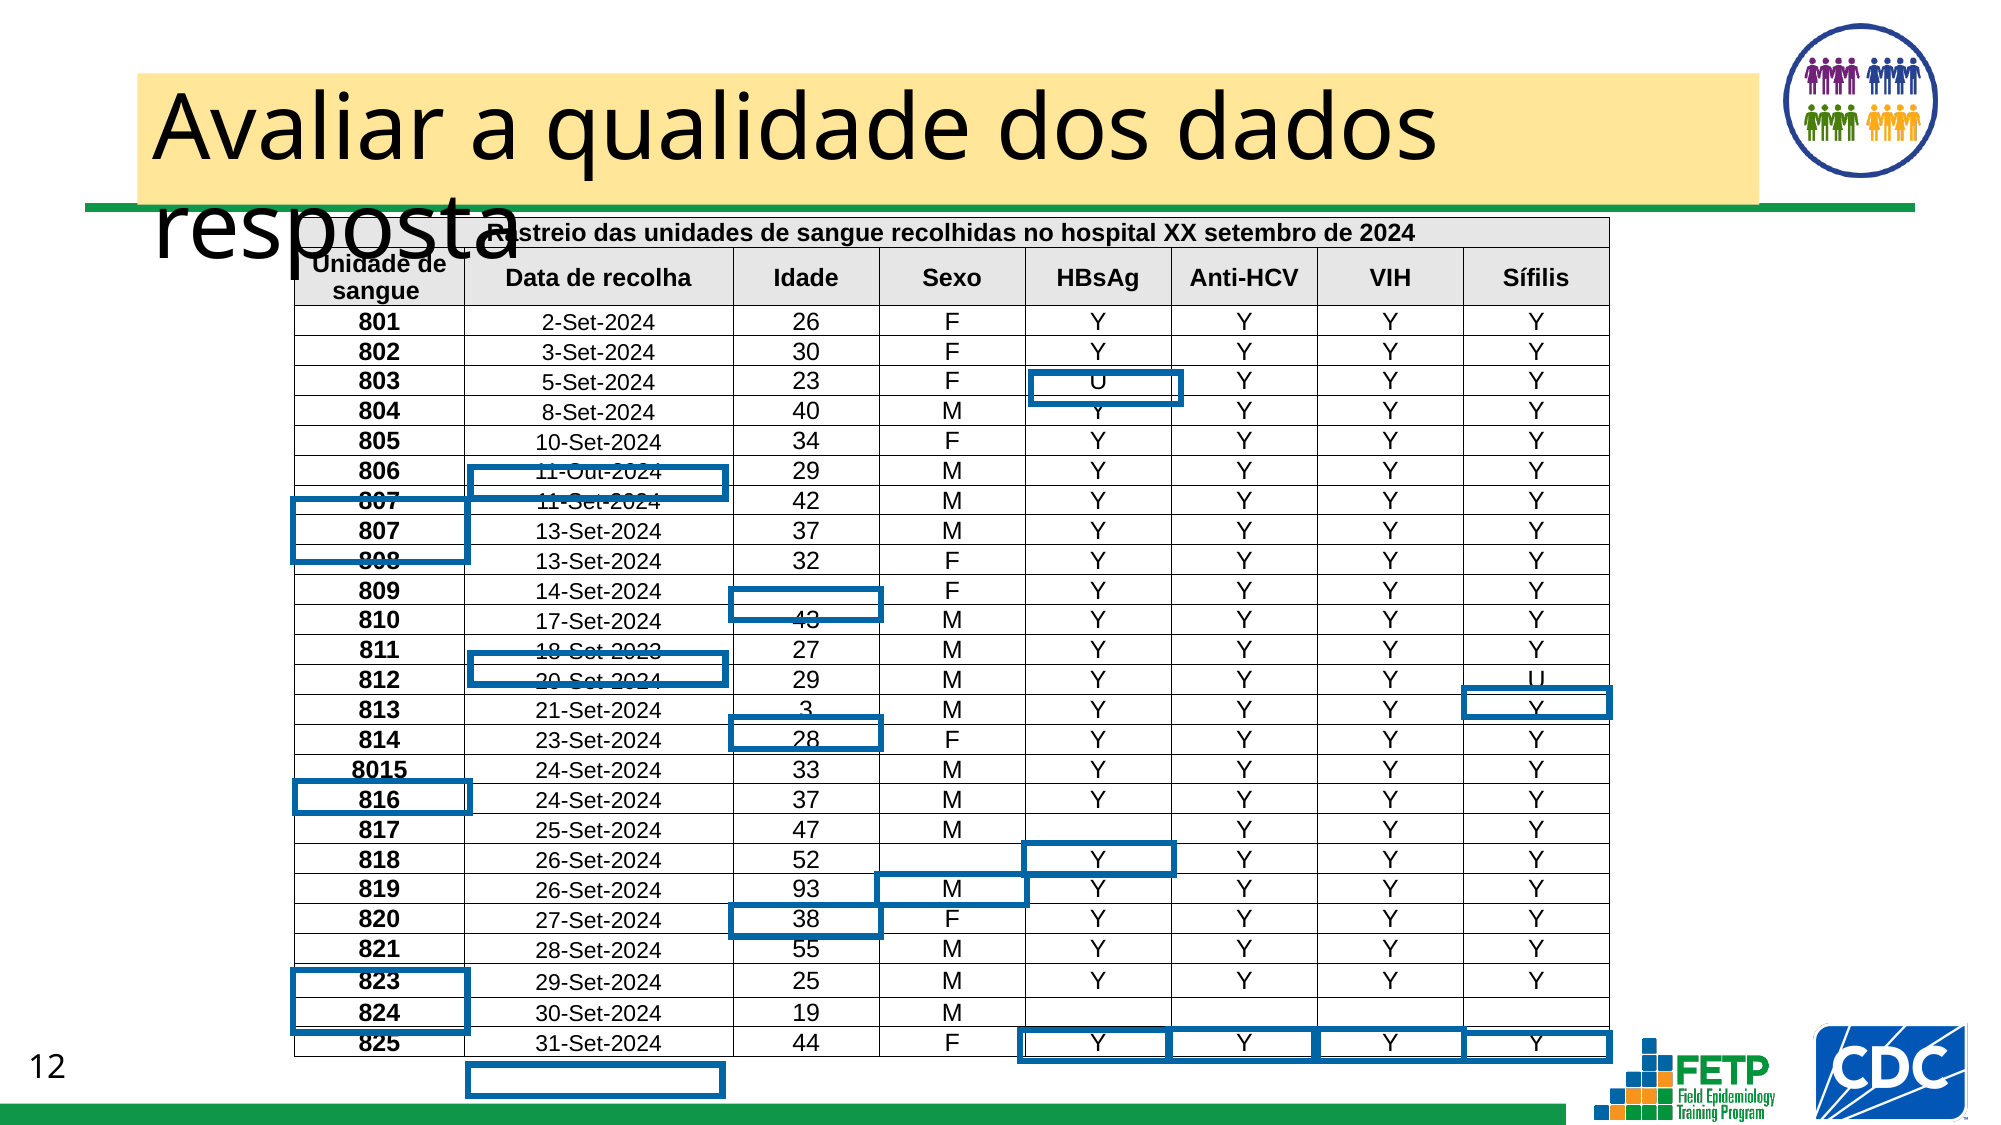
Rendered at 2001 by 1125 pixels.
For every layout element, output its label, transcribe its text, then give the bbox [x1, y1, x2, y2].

table_cell 26-Set-2024 [465, 844, 733, 873]
table_cell Y [1172, 545, 1317, 574]
table_cell 52 [734, 844, 879, 873]
table_cell Y [1318, 575, 1463, 604]
table_cell Idade [734, 248, 879, 305]
text_box [470, 652, 727, 685]
table_cell 825 [295, 1034, 464, 1056]
table_cell 29-Set-2024 [465, 964, 733, 997]
table_cell [1026, 998, 1171, 1026]
table_header Rastreio das unidades de sangue recolhidas no hospital XX setembro de 2024 [295, 218, 1609, 247]
table_cell Y [1318, 605, 1463, 634]
table_cell Y [1464, 844, 1609, 873]
table_cell 31-Set-2024 [465, 1027, 733, 1056]
table_cell F [880, 306, 1025, 335]
table_cell Y [1026, 695, 1171, 724]
table_cell 5-Set-2024 [465, 366, 733, 395]
table_cell Y [1172, 515, 1317, 544]
text_box [876, 873, 1028, 906]
table_cell M [880, 998, 1025, 1026]
table_cell Y [1318, 844, 1463, 873]
table_cell M [880, 396, 1025, 425]
table_cell Y [1172, 575, 1317, 604]
table_cell 21-Set-2024 [465, 695, 733, 724]
table_cell Y [1464, 725, 1609, 754]
table_cell 29 [734, 456, 879, 485]
table_cell 823 [295, 964, 464, 969]
table_cell 806 [295, 456, 464, 485]
table_cell Y [1026, 784, 1171, 813]
table_cell 37 [734, 515, 879, 544]
table_cell Y [1026, 486, 1171, 514]
table_cell Y [1172, 426, 1317, 455]
table_cell Y [1172, 725, 1317, 754]
table_cell Y [1318, 635, 1463, 664]
table_cell F [880, 725, 1025, 754]
table_cell 11-Set-2024 [465, 486, 733, 514]
table_cell 27-Set-2024 [465, 904, 730, 933]
table_cell Y [1464, 456, 1609, 485]
table_cell 2-Set-2024 [465, 306, 733, 335]
table_cell F [880, 366, 1025, 395]
table_cell U [1026, 366, 1171, 395]
table_cell 817 [295, 814, 464, 843]
table_cell Y [1028, 875, 1171, 903]
table_cell Y [1464, 515, 1609, 544]
table_cell F [880, 1027, 1025, 1056]
text_box [1463, 1032, 1611, 1062]
table_cell 11-Out-2024 [465, 456, 733, 485]
table_cell Y [1318, 486, 1463, 514]
table_cell 25 [734, 964, 879, 997]
table_cell 32 [734, 545, 879, 574]
table_cell Y [1318, 695, 1463, 724]
table_cell Y [1464, 486, 1609, 514]
table_cell Y [1318, 366, 1463, 395]
table_cell Y [1464, 396, 1609, 425]
table_cell Y [1318, 396, 1463, 425]
table_cell [1026, 814, 1171, 842]
text_box [1023, 842, 1175, 875]
table_cell Y [1464, 1027, 1609, 1032]
table_cell M [880, 934, 1025, 963]
table_cell 28-Set-2024 [465, 934, 733, 963]
table_cell M [880, 515, 1025, 544]
picture [1783, 23, 1938, 178]
table_cell Y [1318, 904, 1463, 933]
table_cell 813 [295, 695, 464, 724]
text_box [292, 498, 469, 563]
table_cell HBsAg [1026, 248, 1171, 305]
title Avaliar a qualidade dos dados resposta [137, 73, 1760, 205]
table_cell 10-Set-2024 [465, 426, 733, 455]
table_cell F [882, 906, 1025, 933]
table_cell [880, 844, 1023, 873]
table_cell 40 [734, 396, 879, 425]
table_cell Y [1464, 784, 1609, 813]
picture [1813, 1023, 1968, 1122]
table_cell Y [1172, 306, 1317, 335]
table_cell 801 [295, 306, 464, 335]
table_cell Y [1464, 366, 1609, 395]
table_cell Y [1318, 515, 1463, 544]
table_cell Y [1026, 396, 1171, 425]
table_cell 13-Set-2024 [469, 515, 733, 544]
table_cell Y [1464, 755, 1609, 783]
table_cell 8015 [295, 755, 464, 780]
table_cell M [880, 665, 1025, 694]
table_cell 23 [734, 366, 879, 395]
table_cell Y [1464, 306, 1609, 335]
table_cell 27 [734, 635, 879, 664]
table_cell Y [1464, 545, 1609, 574]
table_cell 802 [295, 336, 464, 365]
table_cell Y [1026, 665, 1171, 694]
text_box [730, 904, 882, 938]
table_cell Y [1464, 605, 1609, 634]
table_cell Y [1026, 306, 1171, 335]
table_cell Y [1026, 725, 1171, 754]
table_cell Y [1318, 934, 1463, 963]
table_cell 24-Set-2024 [471, 784, 733, 813]
table_cell Sexo [880, 248, 1025, 305]
table_cell M [880, 486, 1025, 514]
table_cell Y [1172, 755, 1317, 783]
table_cell M [880, 964, 1025, 997]
table_cell 811 [295, 635, 464, 664]
table_cell Y [1026, 605, 1171, 634]
table_cell 807 [295, 486, 464, 498]
table_cell Y [1318, 964, 1463, 997]
table_cell 14-Set-2024 [465, 575, 733, 604]
table_cell Y [1464, 964, 1609, 997]
table_cell F [880, 575, 1025, 604]
table_cell Y [1026, 336, 1171, 365]
text_box [1313, 1028, 1465, 1062]
table_cell M [880, 605, 1025, 634]
table_cell Y [1464, 814, 1609, 843]
table_cell M [880, 784, 1025, 813]
table_cell 18-Set-2023 [465, 635, 733, 664]
table_cell 809 [295, 575, 464, 604]
table_cell Y [1026, 545, 1171, 574]
table_cell Y [1172, 456, 1317, 485]
table_cell 37 [734, 784, 879, 813]
table_cell 33 [734, 755, 879, 783]
table_cell Y [1172, 814, 1317, 843]
table_cell M [880, 635, 1025, 664]
table_cell Y [1172, 695, 1317, 724]
table_cell Y [1026, 456, 1171, 485]
table_cell 819 [295, 874, 464, 903]
table_cell Y [1318, 725, 1463, 754]
table_cell Sífilis [1464, 248, 1609, 305]
text_box [294, 780, 471, 814]
table_cell Y [1172, 486, 1317, 514]
table_cell Y [1026, 755, 1171, 783]
table_cell Y [1172, 904, 1317, 933]
table_cell Anti-HCV [1172, 248, 1317, 305]
text_box [730, 588, 882, 621]
table_cell 20-Set-2024 [465, 665, 733, 694]
table_cell 26-Set-2024 [465, 874, 733, 903]
table_cell Y [1026, 635, 1171, 664]
table_cell Y [1026, 575, 1171, 604]
table_cell 24-Set-2024 [465, 755, 733, 783]
table_cell 3 [734, 695, 879, 716]
table_cell Data de recolha [465, 248, 733, 305]
table_cell Y [1464, 635, 1609, 664]
table_cell VIH [1318, 248, 1463, 305]
table_cell 810 [295, 605, 464, 634]
table_cell 47 [734, 814, 879, 843]
table_cell 17-Set-2024 [465, 605, 733, 634]
table_cell Y [1318, 426, 1463, 455]
table_cell Y [1318, 306, 1463, 335]
table_cell 13-Set-2024 [465, 545, 733, 574]
table_cell M [880, 814, 1025, 843]
table_cell 805 [295, 426, 464, 455]
table_cell 26 [734, 306, 879, 335]
table_cell F [880, 426, 1025, 455]
table_cell Y [1172, 336, 1317, 365]
table_cell Y [1318, 456, 1463, 485]
table_cell [734, 575, 879, 588]
table_cell 30 [734, 336, 879, 365]
table_cell M [880, 456, 1025, 485]
table_cell Y [1175, 844, 1317, 873]
table_cell Y [1172, 665, 1317, 694]
table_cell Y [1026, 964, 1171, 997]
table_cell 19 [734, 998, 879, 1026]
table_cell 814 [295, 725, 464, 754]
table_cell M [880, 695, 1025, 724]
table_cell Y [1172, 605, 1317, 634]
table_cell Y [1464, 904, 1609, 933]
text_box [1019, 1029, 1167, 1062]
table_cell Y [1318, 545, 1463, 574]
table_cell Y [1464, 718, 1609, 724]
table_cell Y [1318, 874, 1463, 903]
table_cell [1464, 998, 1609, 1026]
table_cell F [880, 545, 1025, 574]
table_cell [1318, 998, 1463, 1026]
table_cell M [880, 755, 1025, 783]
table_cell 820 [295, 904, 464, 933]
text_box [467, 1063, 724, 1097]
table_cell Y [1318, 814, 1463, 843]
text_box [730, 716, 882, 750]
table_cell 818 [295, 844, 464, 873]
table_cell 803 [295, 366, 464, 395]
table_cell Y [1026, 426, 1171, 455]
table_cell 3-Set-2024 [465, 336, 733, 365]
table_cell 44 [734, 1027, 879, 1056]
table_cell Y [1172, 934, 1317, 963]
table_cell Y [1172, 635, 1317, 664]
table_cell 821 [295, 934, 464, 963]
table_cell Y [1318, 336, 1463, 365]
table_cell Y [1318, 665, 1463, 694]
table_cell 29 [734, 665, 879, 694]
table_cell 30-Set-2024 [469, 998, 733, 1026]
picture [1594, 1038, 1775, 1122]
text_box [470, 466, 727, 500]
text_box [292, 969, 469, 1034]
table_cell 25-Set-2024 [465, 814, 733, 843]
text_box [1167, 1028, 1313, 1062]
table_cell Y [1464, 336, 1609, 365]
table_cell Y [1464, 934, 1609, 963]
table_cell Y [1172, 366, 1317, 395]
table_cell Y [1318, 784, 1463, 813]
table_cell F [880, 336, 1025, 365]
text_box [1030, 371, 1182, 405]
table_cell 34 [734, 426, 879, 455]
table_cell 808 [295, 563, 464, 574]
table_cell Y [1172, 874, 1317, 903]
table_cell Y [1026, 904, 1171, 933]
table_cell 23-Set-2024 [465, 725, 733, 754]
table_cell 28 [734, 750, 879, 754]
table_cell [1172, 998, 1317, 1026]
table_cell Y [1318, 755, 1463, 783]
table_cell Y [1026, 515, 1171, 544]
table_cell 804 [295, 396, 464, 425]
table_cell Y [1026, 934, 1171, 963]
table_cell Unidade de sangue [295, 248, 464, 305]
text_box [1463, 687, 1611, 718]
table_cell 55 [734, 938, 879, 963]
table_cell Y [1172, 396, 1317, 425]
table_cell Y [1464, 426, 1609, 455]
table_cell U [1464, 665, 1609, 687]
table_cell Y [1172, 784, 1317, 813]
table_cell Y [1464, 575, 1609, 604]
table_cell 8-Set-2024 [465, 396, 733, 425]
table_cell 93 [734, 874, 876, 903]
table_cell Y [1464, 874, 1609, 903]
table_cell Y [1172, 964, 1317, 997]
table_cell 812 [295, 665, 464, 694]
table_cell 43 [734, 621, 879, 634]
table_cell 42 [734, 486, 879, 514]
